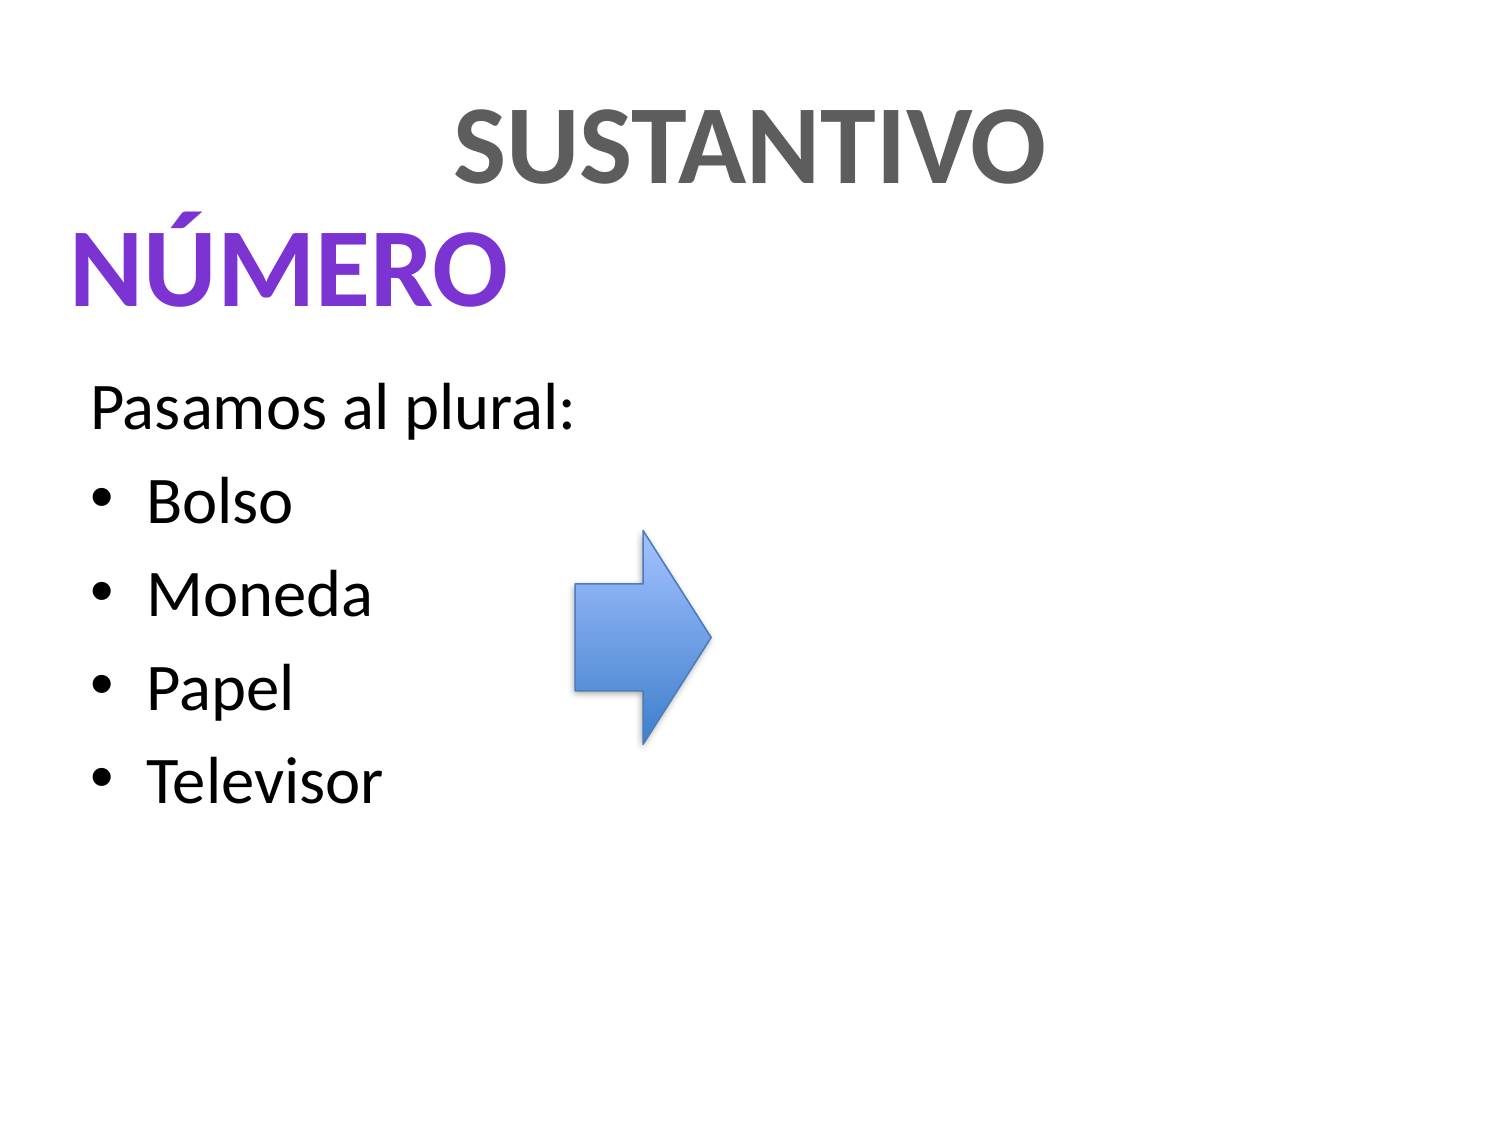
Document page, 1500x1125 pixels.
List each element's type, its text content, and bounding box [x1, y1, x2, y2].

text_box [574, 529, 712, 746]
list Pasamos al plural: Bolso Moneda Papel Televisor [75, 262, 1425, 1005]
title SUSTANTIVO [75, 45, 1425, 233]
text_box NÚMERO [54, 186, 524, 337]
